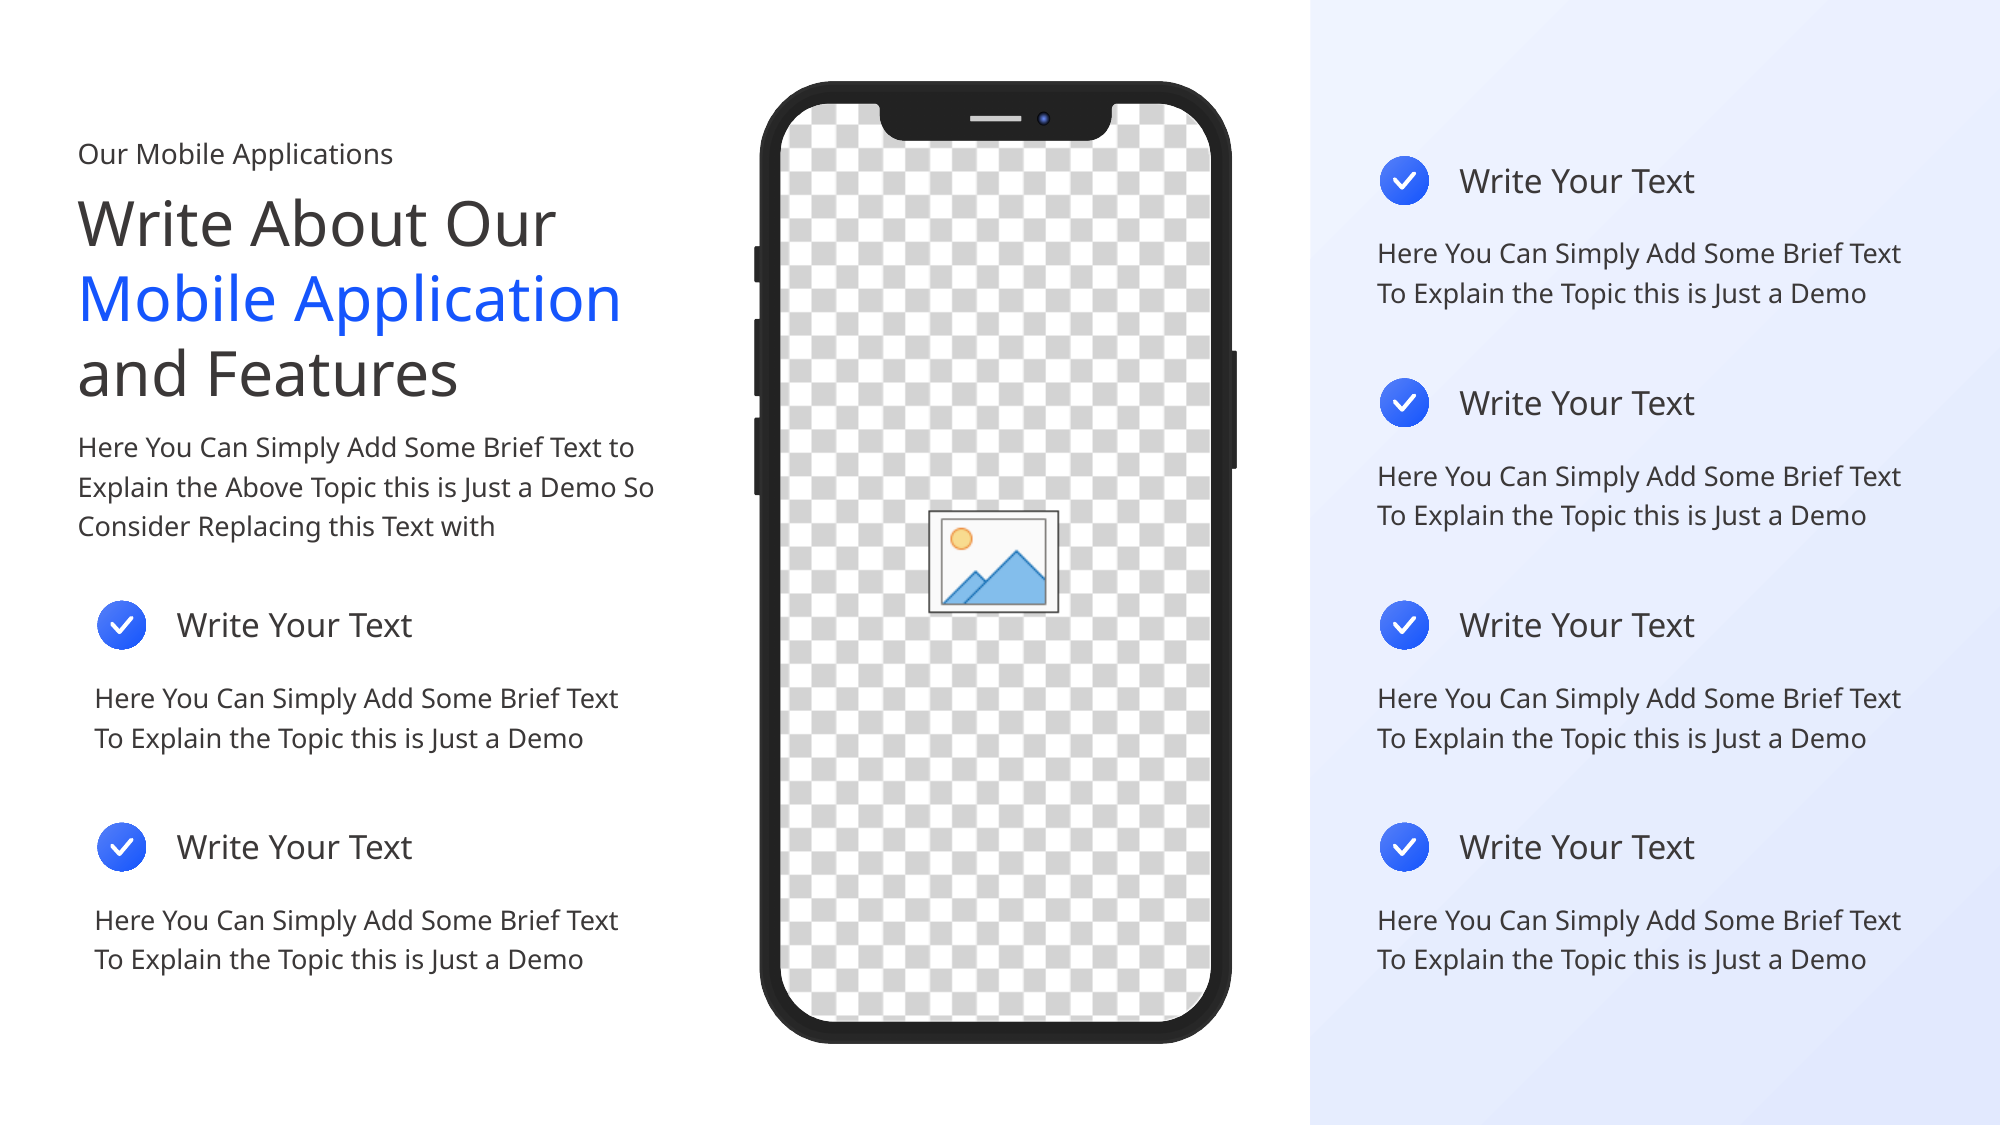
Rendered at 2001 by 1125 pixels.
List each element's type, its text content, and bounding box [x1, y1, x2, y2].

picture [753, 81, 1237, 1044]
text_box [1310, 0, 2000, 1125]
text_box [1362, 819, 1985, 981]
text_box Write About Our Mobile Application and Features [62, 176, 733, 416]
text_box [1362, 597, 1985, 759]
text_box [1362, 152, 1985, 315]
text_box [79, 819, 703, 981]
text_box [1362, 374, 1985, 537]
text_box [79, 597, 703, 759]
text_box Here You Can Simply Add Some Brief Text to Explain the Above Topic this is Just a Demo So Consider Replacing this Text with [62, 416, 733, 550]
text_box Our Mobile Applications [62, 129, 733, 176]
